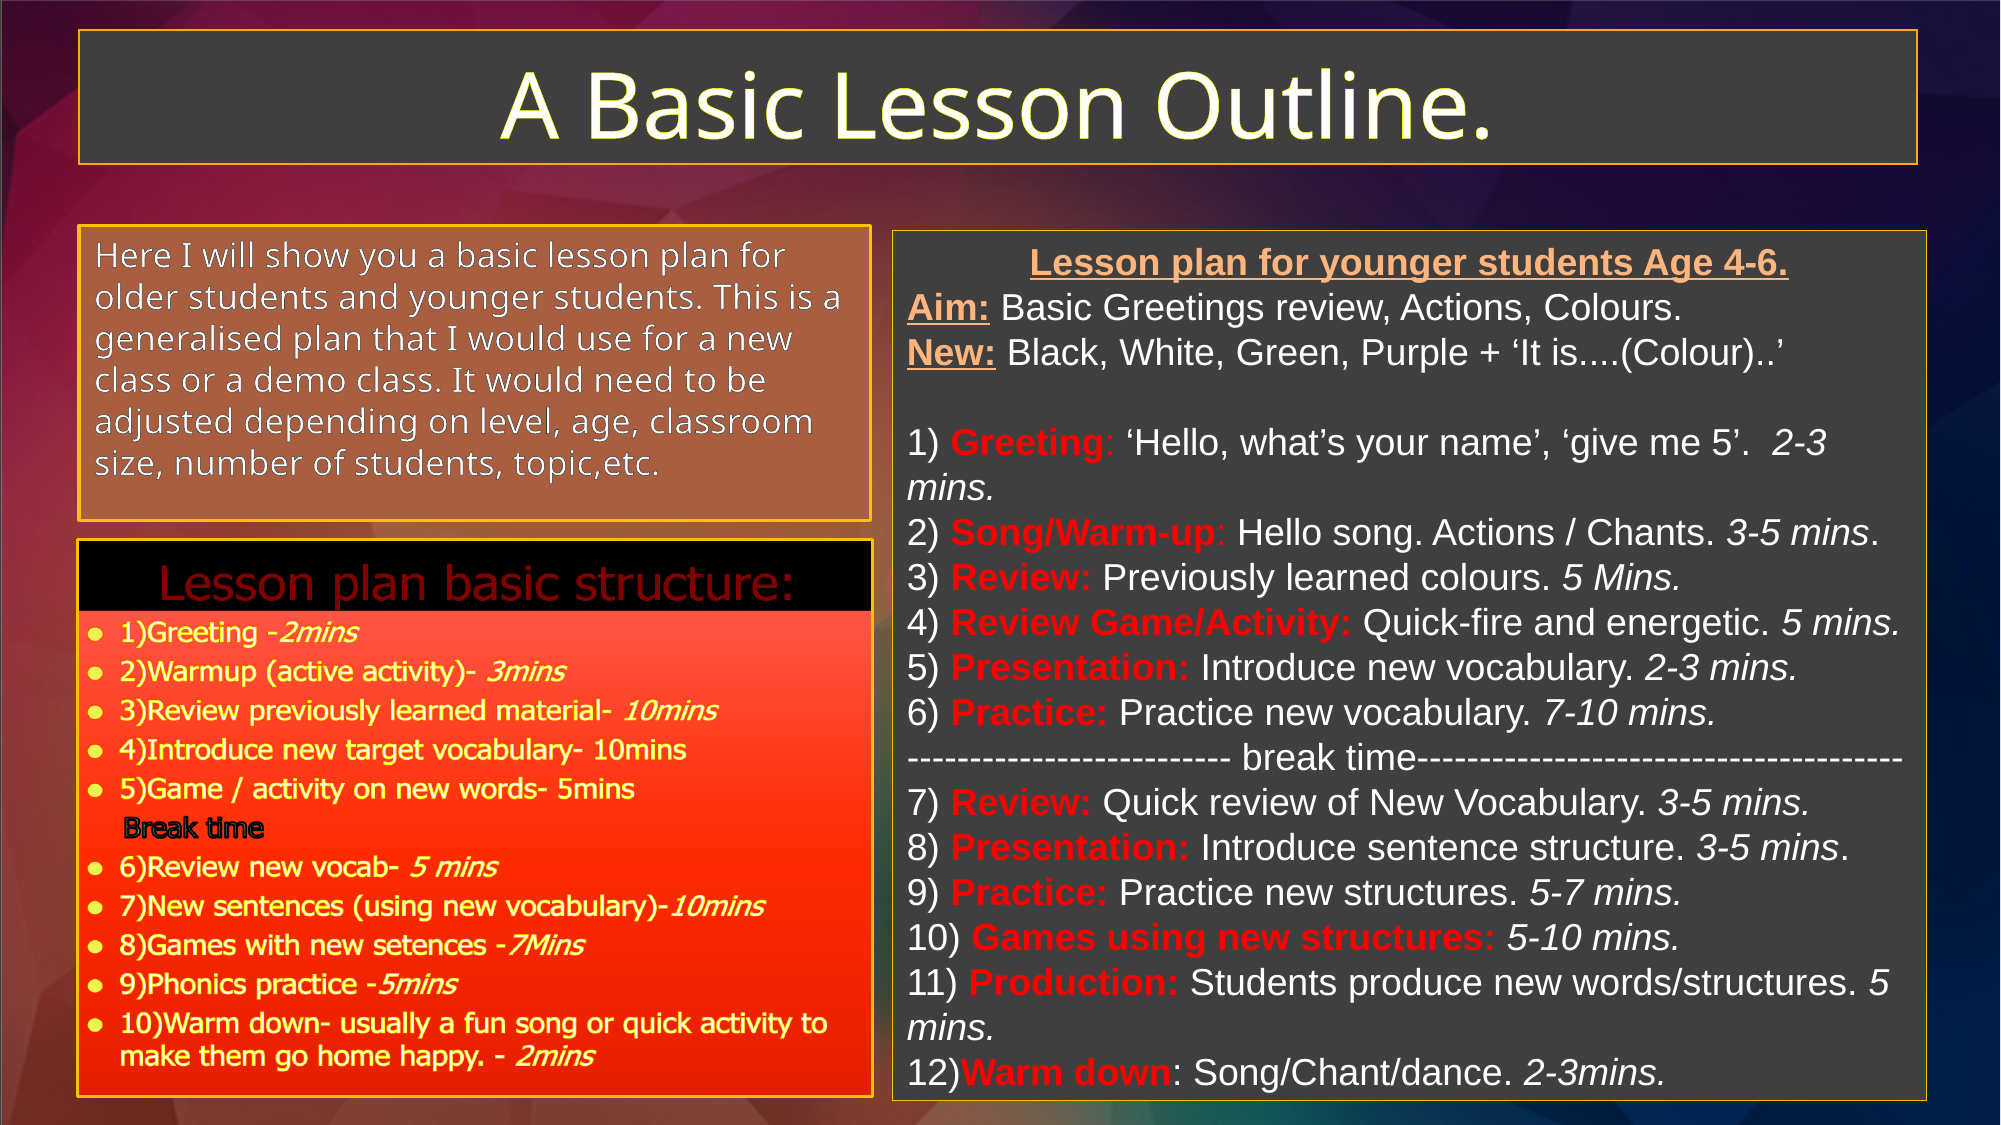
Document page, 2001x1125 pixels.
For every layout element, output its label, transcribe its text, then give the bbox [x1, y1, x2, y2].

text_box A Basic Lesson Outline. [78, 29, 1918, 165]
text_box Here I will show you a basic lesson plan for older students and younger students. This is a generalised plan that I would use for a new class or a demo class. It would need to be adjusted depending on level, age, classroom size, number of students, topic,etc. [78, 225, 871, 521]
text_box Lesson plan for younger students Age 4-6. Aim: Basic Greetings review, Actions, Colours. New: Black, White, Green, Purple + ‘It is....(Colour)..’ 1) Greeting: ‘Hello, what’s your name’, ‘give me 5’. 2-3 mins. 2) Song/Warm-up: Hello song. Actions / Chants. 3-5 mins. 3) Review: Previously learned colours. 5 Mins. 4) Review Game/Activity: Quick-fire and energetic. 5 mins. 5) Presentation: Introduce new vocabulary. 2-3 mins. 6) Practice: Practice new vocabulary. 7-10 mins. -------------------------- break time--------------------------------------- 7) Review: Quick review of New Vocabulary. 3-5 mins. 8) Presentation: Introduce sentence structure. 3-5 mins. 9) Practice: Practice new structures. 5-7 mins. 10) Games using new structures: 5-10 mins. 11) Production: Students produce new words/structures. 5 mins. 12)Warm down: Song/Chant/dance. 2-3mins. [892, 230, 1927, 1101]
picture [3, 1, 2001, 1125]
